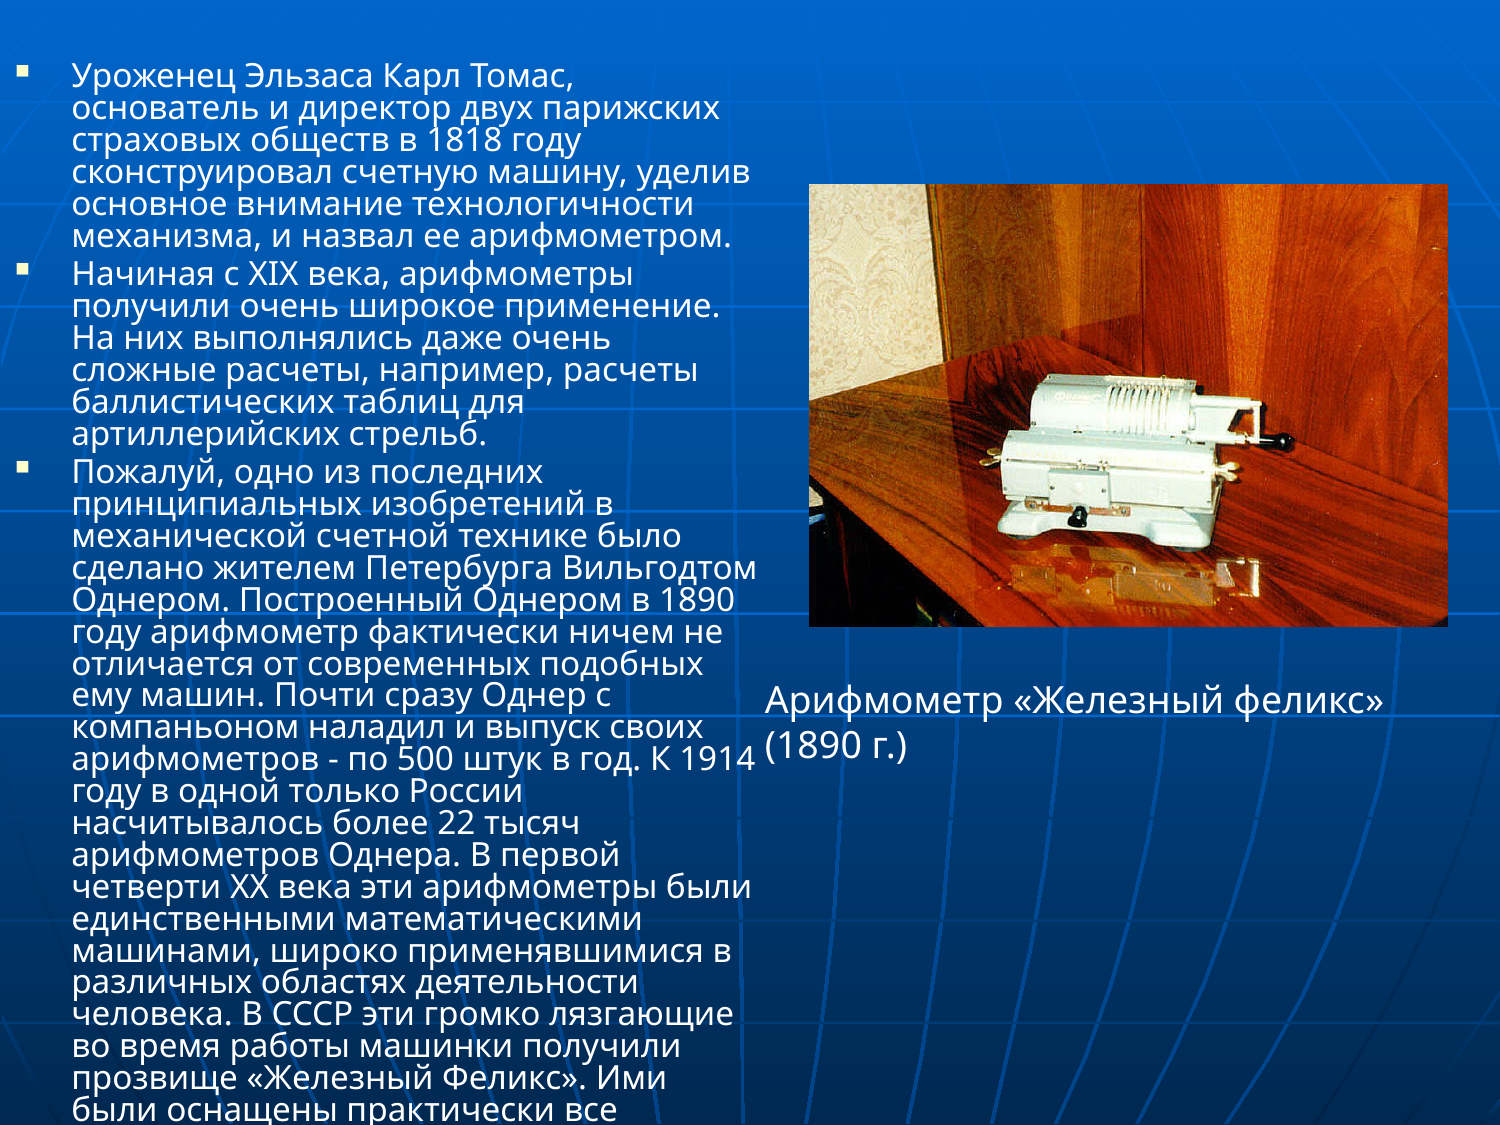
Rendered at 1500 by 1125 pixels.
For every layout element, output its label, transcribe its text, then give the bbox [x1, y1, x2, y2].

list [808, 184, 1449, 627]
list Уроженец Эльзаса Карл Томас, основатель и директор двух парижских страховых обществ в 1818 году сконструировал счетную машину, уделив основное внимание технологичности механизма, и назвал ее арифмометром. Начиная с XIX века, арифмометры получили очень широкое применение. На них выполнялись даже очень сложные расчеты, например, расчеты баллистических таблиц для артиллерийских стрельб. Пожалуй, одно из последних принципиальных изобретений в механической счетной технике было сделано жителем Петербурга Вильгодтом Однером. Построенный Однером в 1890 году арифмометр фактически ничем не отличается от современных подобных ему машин. Почти сразу Однер с компаньоном наладил и выпуск своих арифмометров - по 500 штук в год. К 1914 году в одной только России насчитывалось более 22 тысяч арифмометров Однера. В первой четверти XX века эти арифмометры были единственными математическими машинами, широко применявшимися в различных областях деятельности человека. В СССР эти громко лязгающие во время работы машинки получили прозвище «Железный Феликс». Ими были оснащены практически все конторы. [0, 54, 774, 1090]
text_box Арифмометр «Железный феликс» (1890 г.) [774, 668, 1500, 774]
